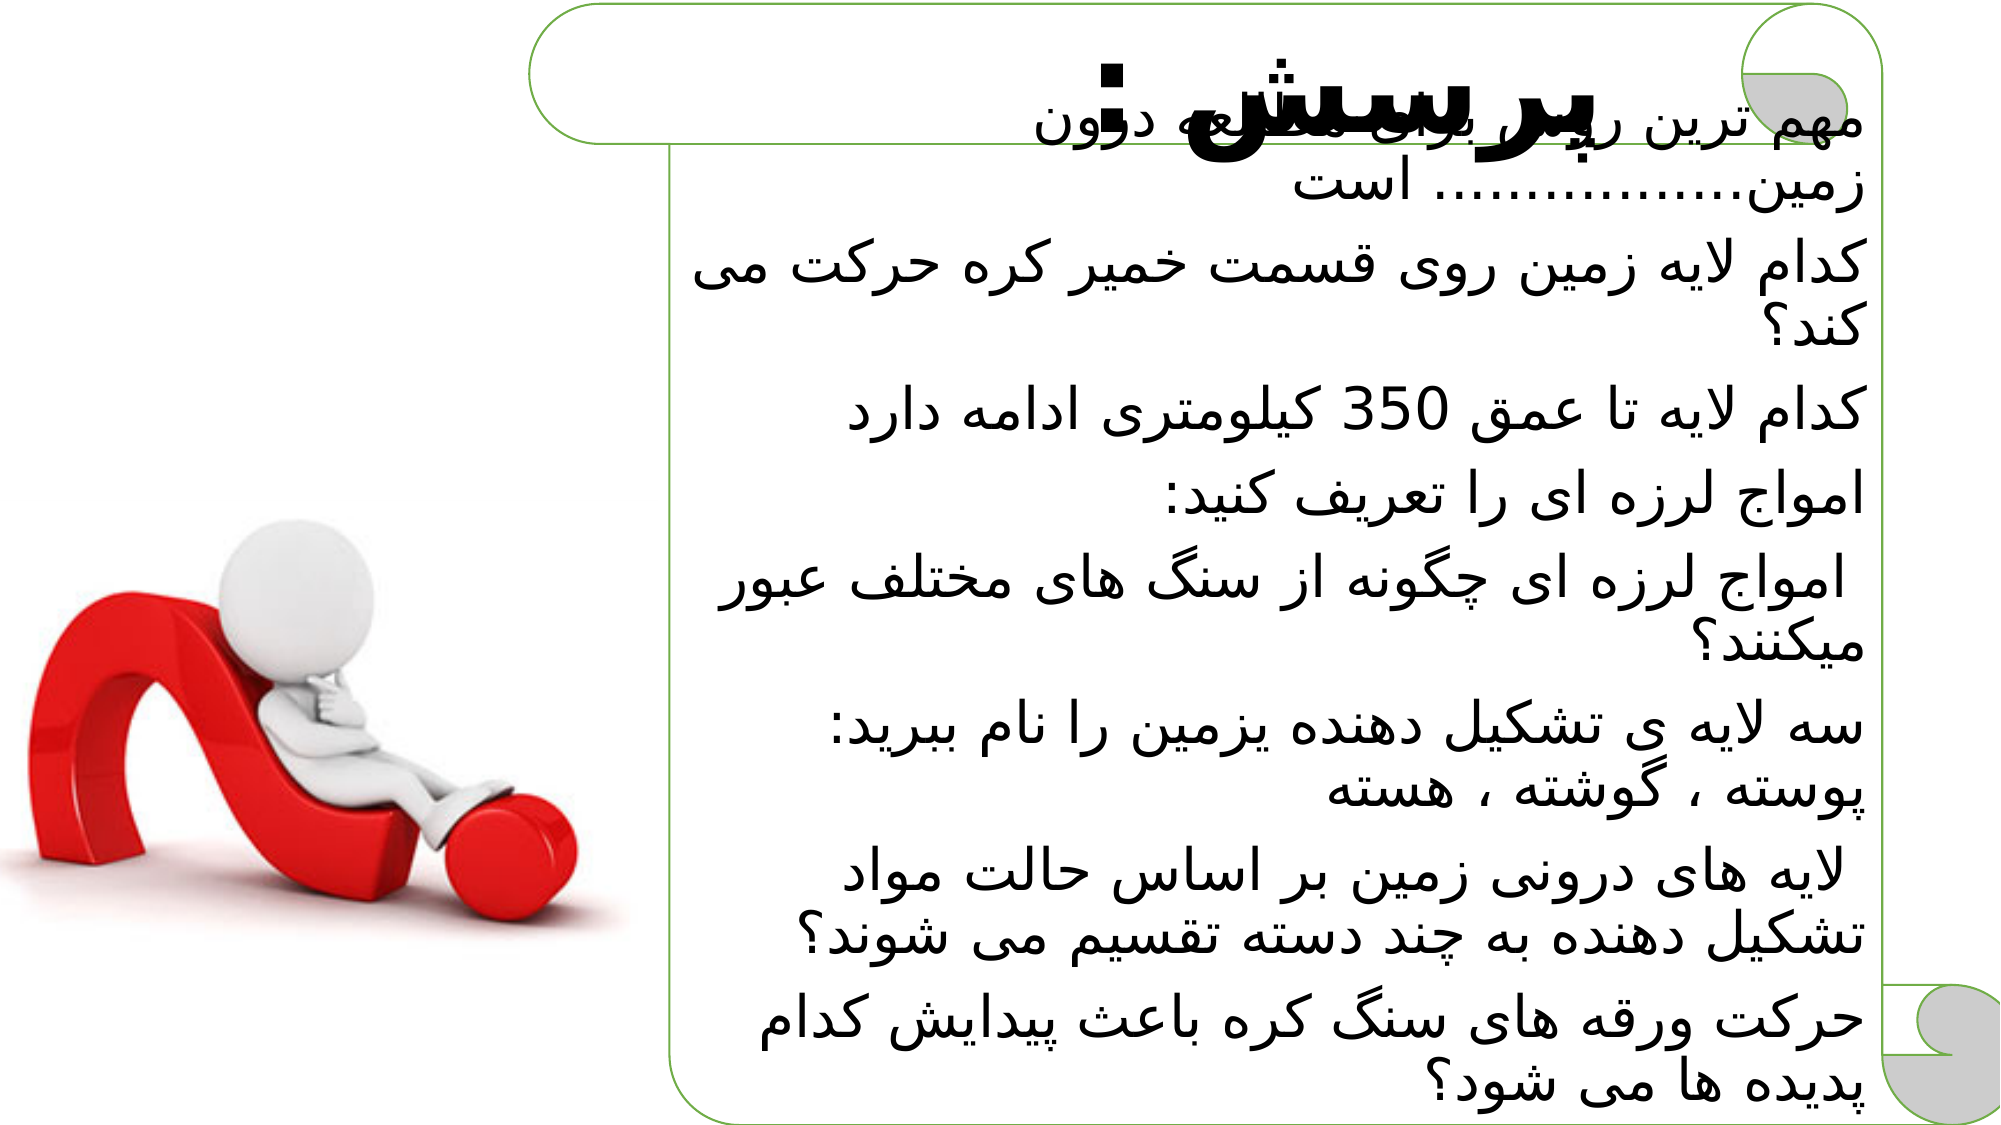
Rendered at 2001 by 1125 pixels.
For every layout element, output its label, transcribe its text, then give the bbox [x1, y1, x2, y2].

text_box مهم ترین روش برای مطالعه درون زمین................. است کدام لایه زمین روی قسمت خمیر کره حرکت می کند؟ کدام لایه تا عمق 350 کیلومتری ادامه دارد امواج لرزه ای را تعریف کنید: امواج لرزه ای چگونه از سنگ های مختلف عبور میکنند؟ سه لایه ی تشکیل دهنده یزمین را نام ببرید: پوسته ، گوشته ، هسته لایه های درونی زمین بر اساس حالت مواد تشکیل دهنده به چند دسته تقسیم می شوند؟ حرکت ورقه های سنگ کره باعث پیدایش کدام پدیده ها می شود؟ [528, 2, 2000, 1125]
text_box پرسش : [1016, 0, 1620, 210]
picture [0, 499, 658, 960]
